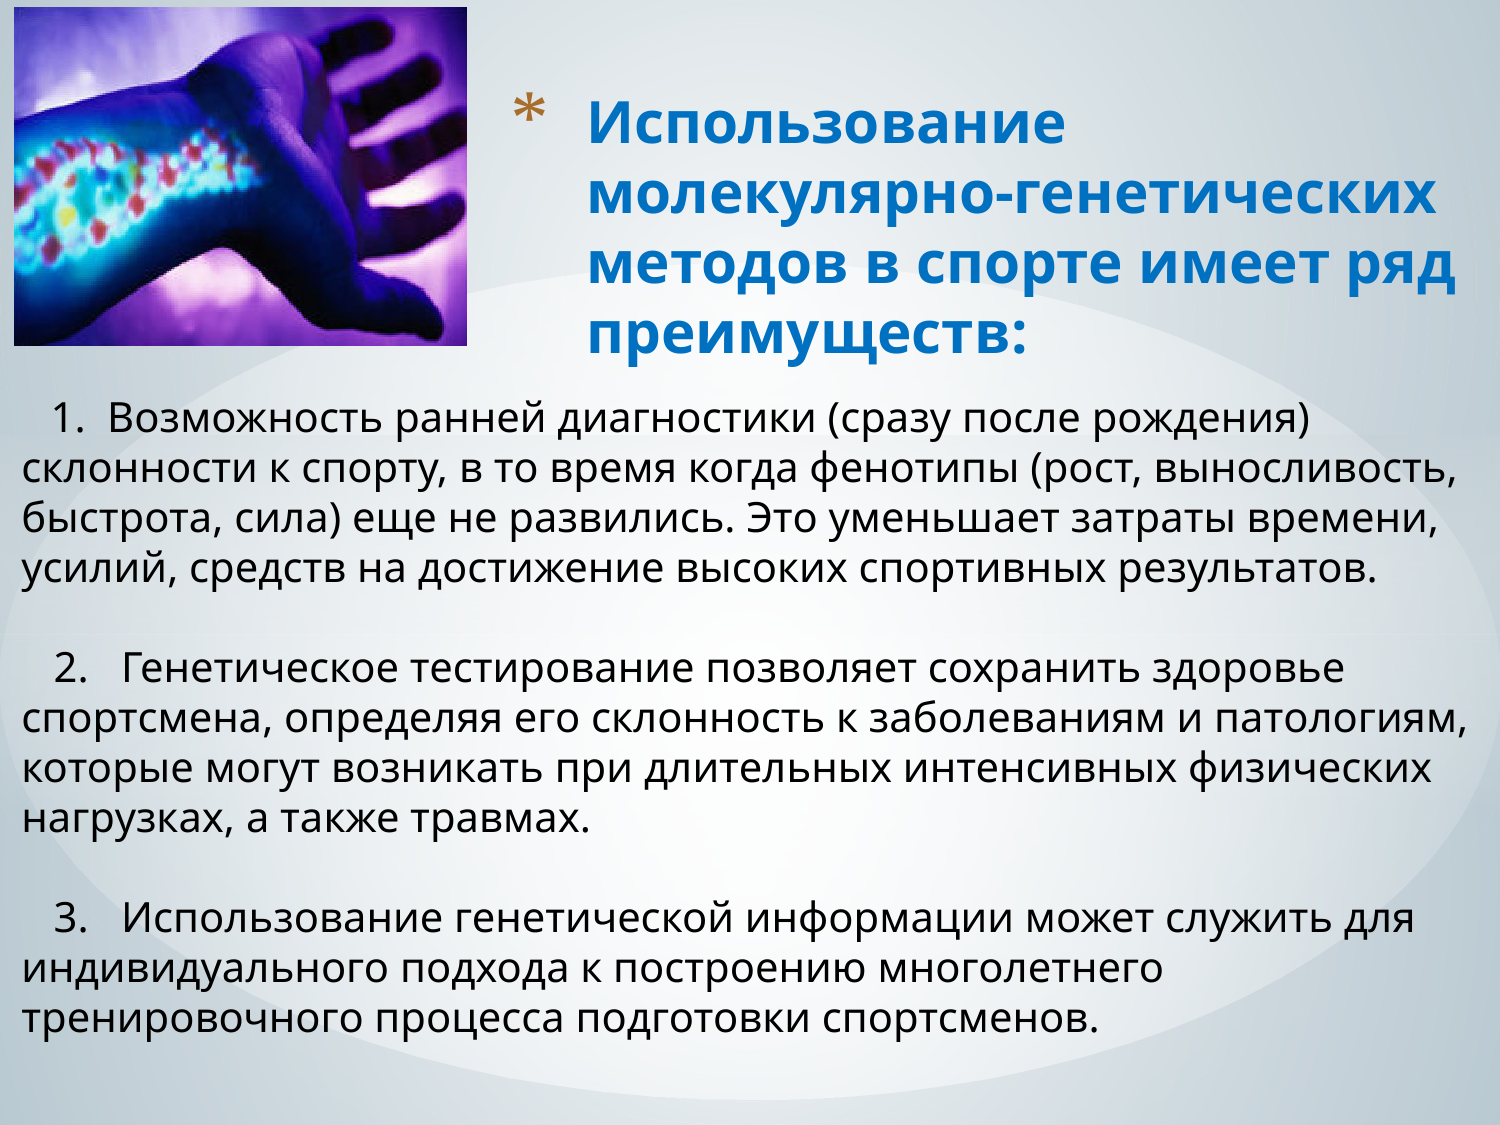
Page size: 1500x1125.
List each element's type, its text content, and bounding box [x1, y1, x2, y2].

picture [14, 7, 467, 347]
title Использование молекулярно-генетических методов в спорте имеет ряд преимуществ: [466, 78, 1483, 374]
text_box 1. Возможность ранней диагностики (сразу после рождения) склонности к спорту, в то время когда фенотипы (рост, выносливость, быстрота, сила) еще не развились. Это уменьшает затраты времени, усилий, средств на достижение высоких спортивных результатов. 2. Генетическое тестирование позволяет сохранить здоровье спортсмена, определяя его склонность к заболеваниям и патологиям, которые могут возникать при длительных интенсивных физических нагрузках, а также травмах. 3. Использование генетической информации может служить для индивидуального подхода к построению многолетнего тренировочного процесса подготовки спортсменов. [6, 338, 1500, 1049]
